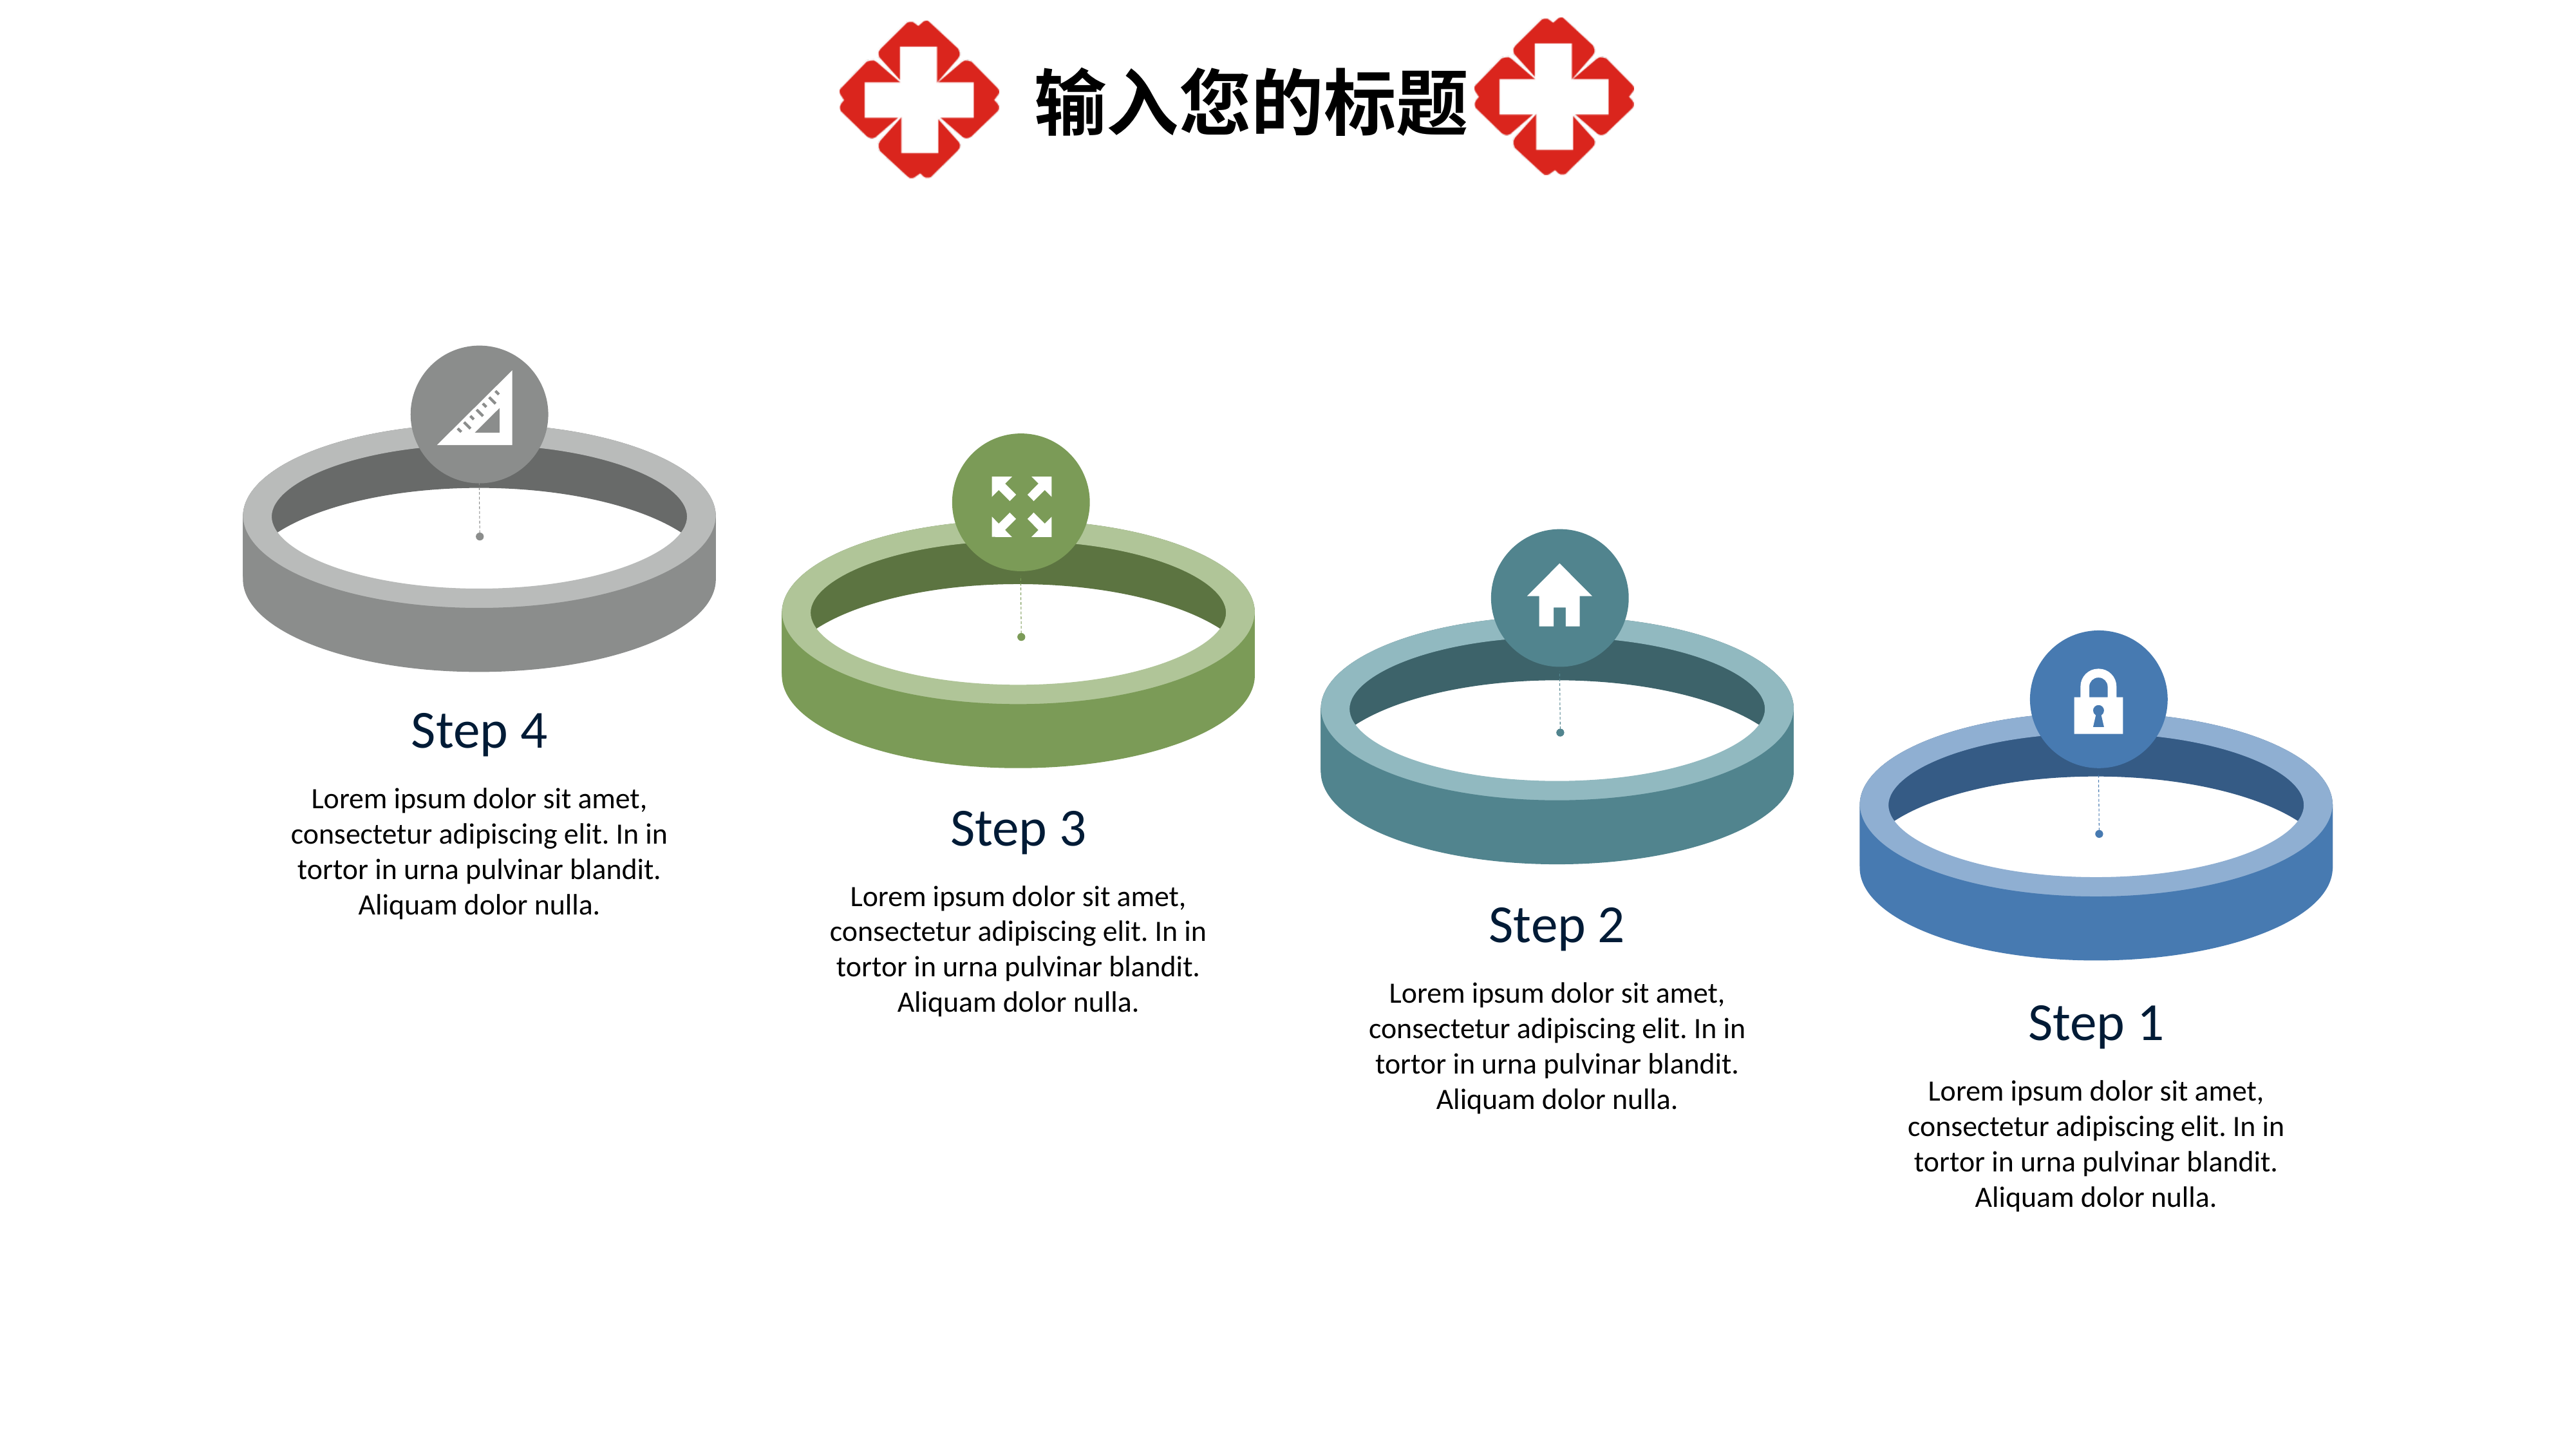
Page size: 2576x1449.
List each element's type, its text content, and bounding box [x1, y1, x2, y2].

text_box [243, 423, 717, 672]
text_box Lorem ipsum dolor sit amet, consectetur adipiscing elit. In in tortor in urna pulvinar blandit. Aliquam dolor nulla. [1859, 1052, 2333, 1233]
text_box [410, 345, 549, 537]
text_box Lorem ipsum dolor sit amet, consectetur adipiscing elit. In in tortor in urna pulvinar blandit. Aliquam dolor nulla. [243, 759, 716, 940]
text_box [1321, 616, 1794, 865]
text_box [782, 520, 1255, 768]
picture [1474, 17, 1634, 176]
text_box 输入您的标题 [1002, 52, 1471, 149]
text_box Step 4 [243, 677, 716, 759]
text_box Step 1 [1859, 967, 2333, 1052]
text_box Step 3 [782, 773, 1255, 857]
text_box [952, 433, 1090, 638]
text_box Lorem ipsum dolor sit amet, consectetur adipiscing elit. In in tortor in urna pulvinar blandit. Aliquam dolor nulla. [1321, 954, 1794, 1135]
picture [839, 20, 999, 178]
text_box Step 2 [1321, 869, 1794, 954]
text_box Lorem ipsum dolor sit amet, consectetur adipiscing elit. In in tortor in urna pulvinar blandit. Aliquam dolor nulla. [782, 857, 1255, 1038]
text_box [1490, 529, 1629, 733]
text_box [2029, 630, 2168, 835]
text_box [1859, 712, 2333, 961]
